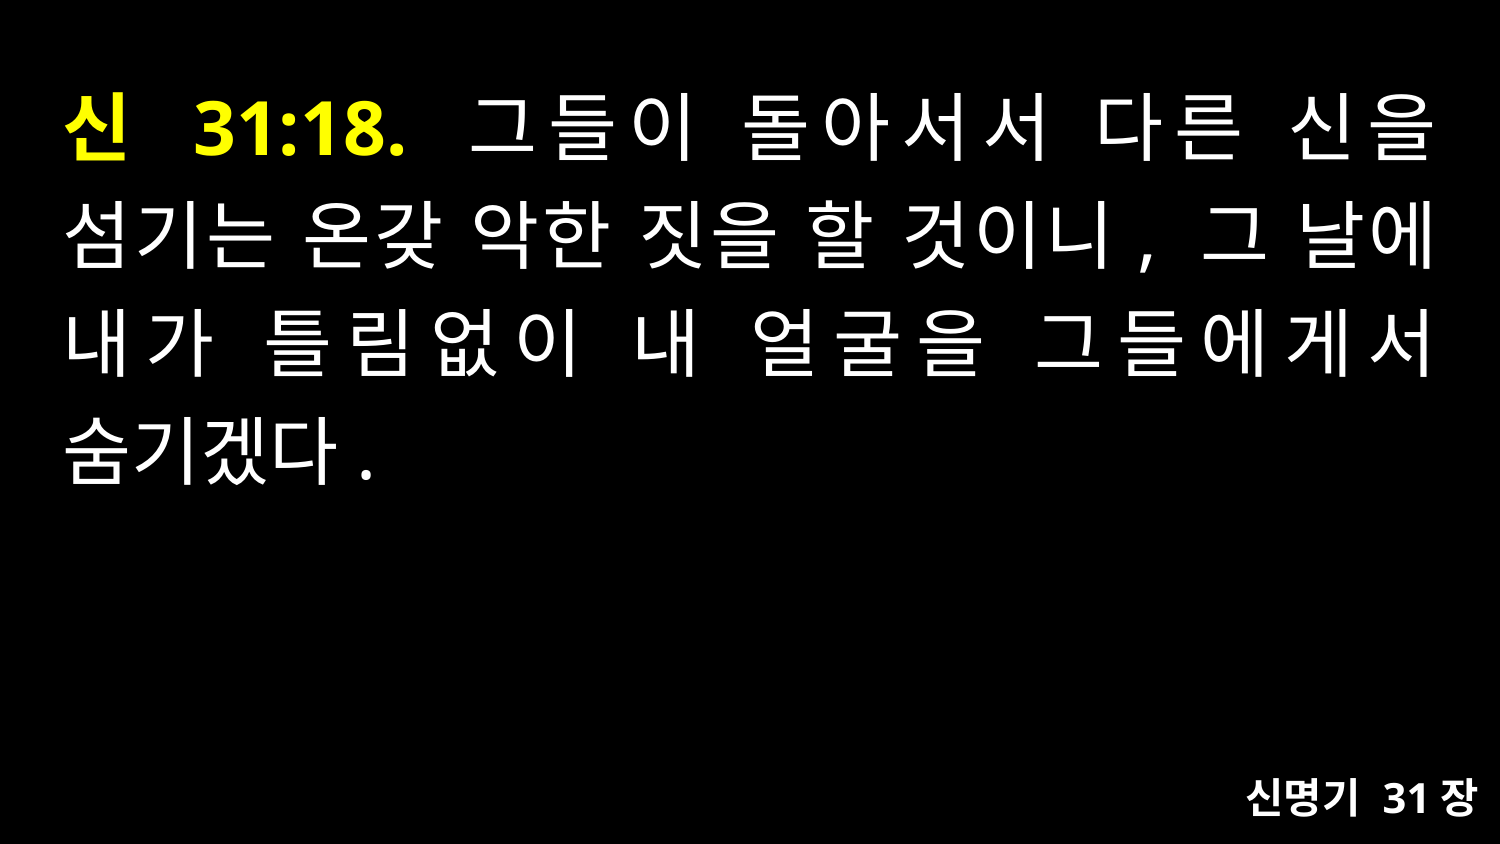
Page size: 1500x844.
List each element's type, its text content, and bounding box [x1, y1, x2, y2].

title 신 31:18. 그들이 돌아서서 다른 신을 섬기는 온갖 악한 짓을 할 것이니, 그 날에 내가 틀림없이 내 얼굴을 그들에게서 숨기겠다. [0, 0, 1500, 844]
subtitle 신명기 31장 [916, 770, 1500, 844]
